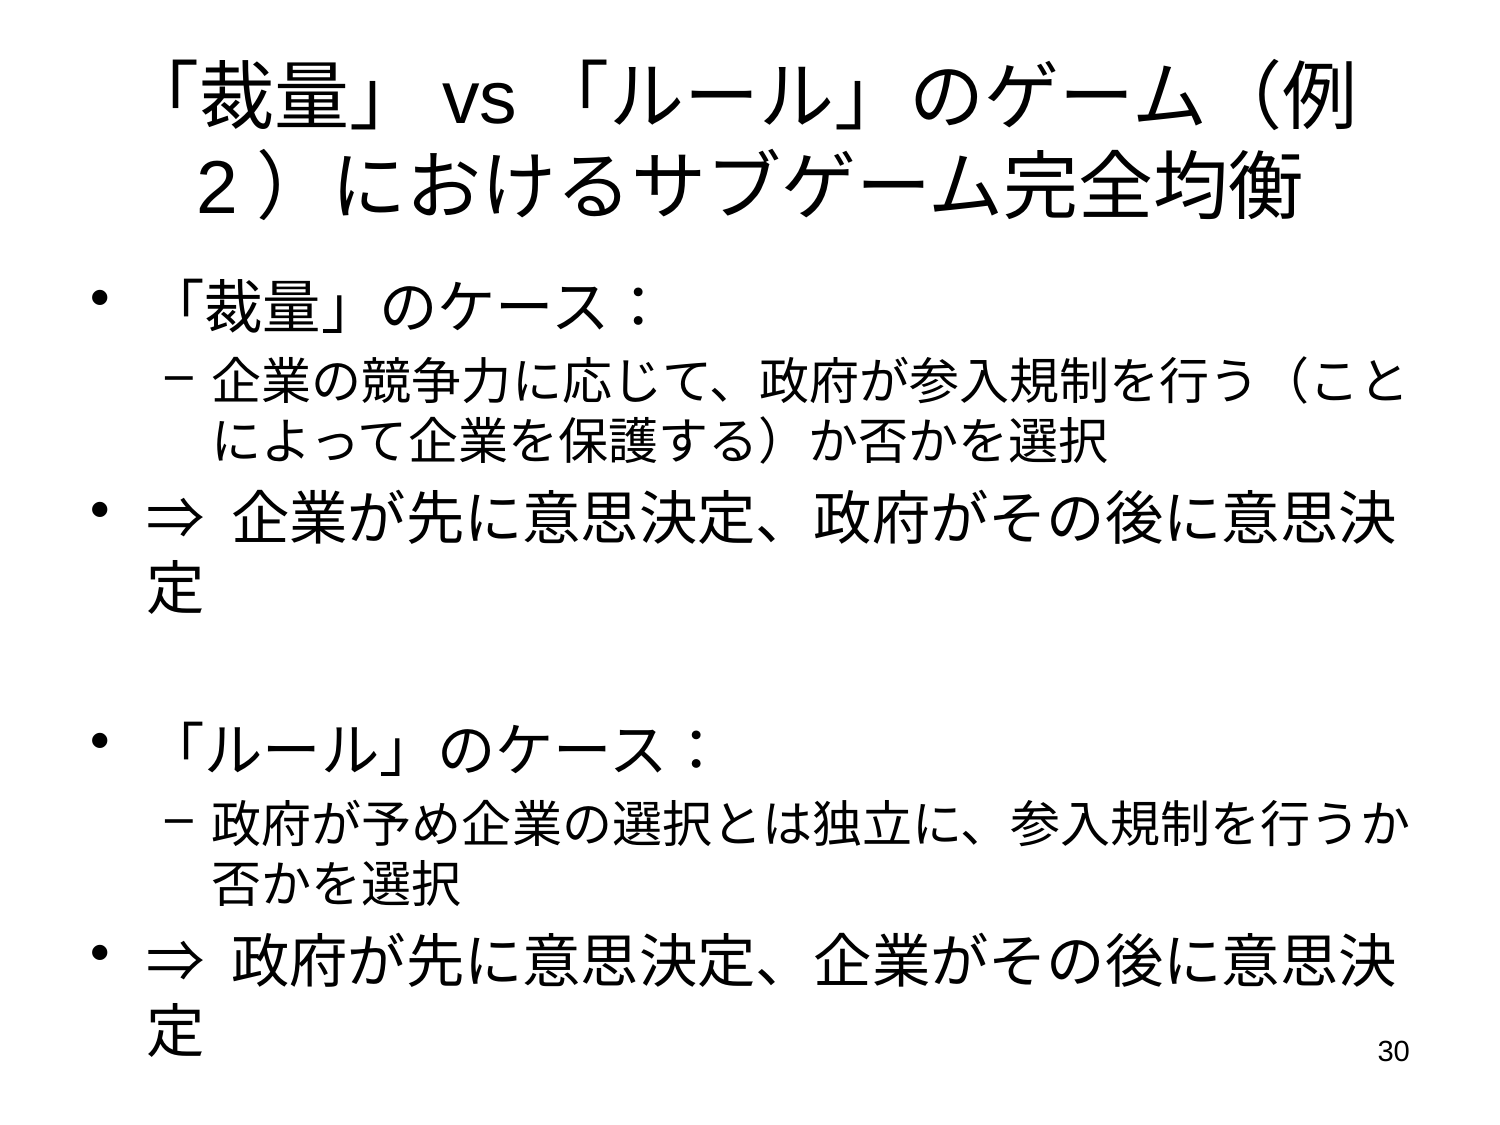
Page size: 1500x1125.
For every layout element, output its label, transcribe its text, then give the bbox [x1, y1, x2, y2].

title 「裁量」vs「ルール」のゲーム（例2）におけるサブゲーム完全均衡 [75, 45, 1425, 233]
slide_number 30 [1074, 1024, 1426, 1103]
list 「裁量」のケース： 企業の競争力に応じて、政府が参入規制を行う（ことによって企業を保護する）か否かを選択 ⇒ 企業が先に意思決定、政府がその後に意思決定 「ルール」のケース： 政府が予め企業の選択とは独立に、参入規制を行うか否かを選択 ⇒ 政府が先に意思決定、企業がその後に意思決定 [75, 262, 1447, 1005]
